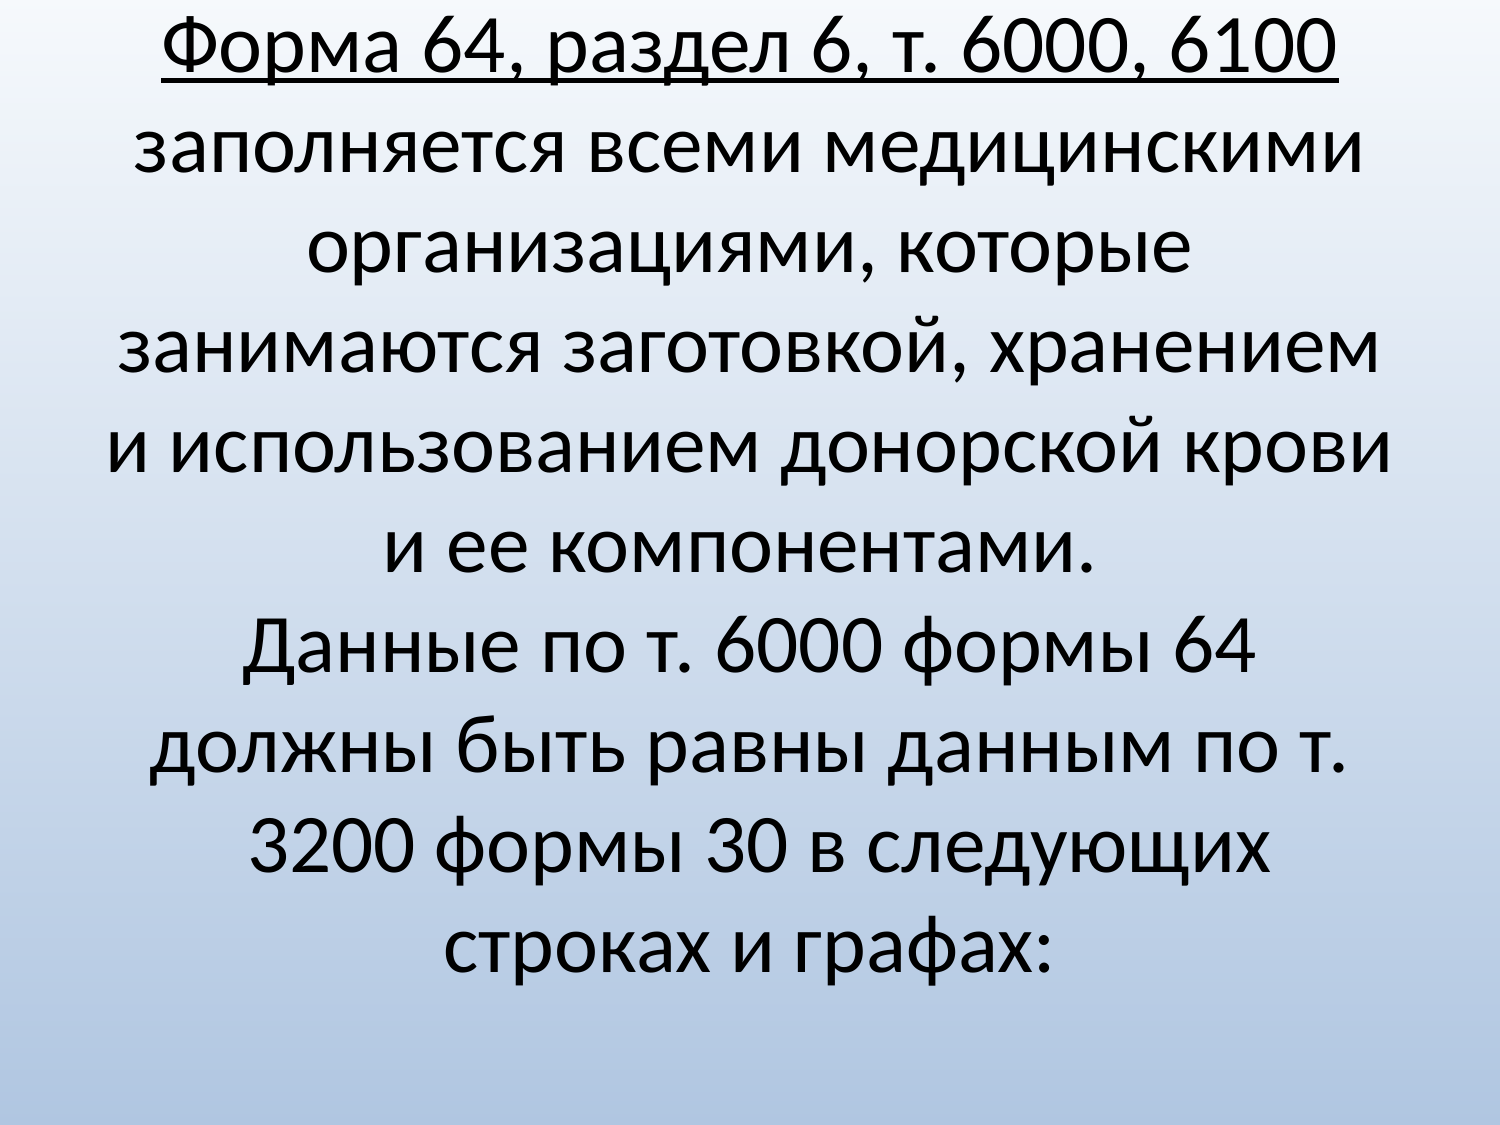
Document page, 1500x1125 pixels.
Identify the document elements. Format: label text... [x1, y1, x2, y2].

title Форма 64, раздел 6, т. 6000, 6100 заполняется всеми медицинскими организациями, которые занимаются заготовкой, хранением и использованием донорской крови и ее компонентами. Данные по т. 6000 формы 64 должны быть равны данным по т. 3200 формы 30 в следующих строках и графах: [74, 0, 1426, 1125]
